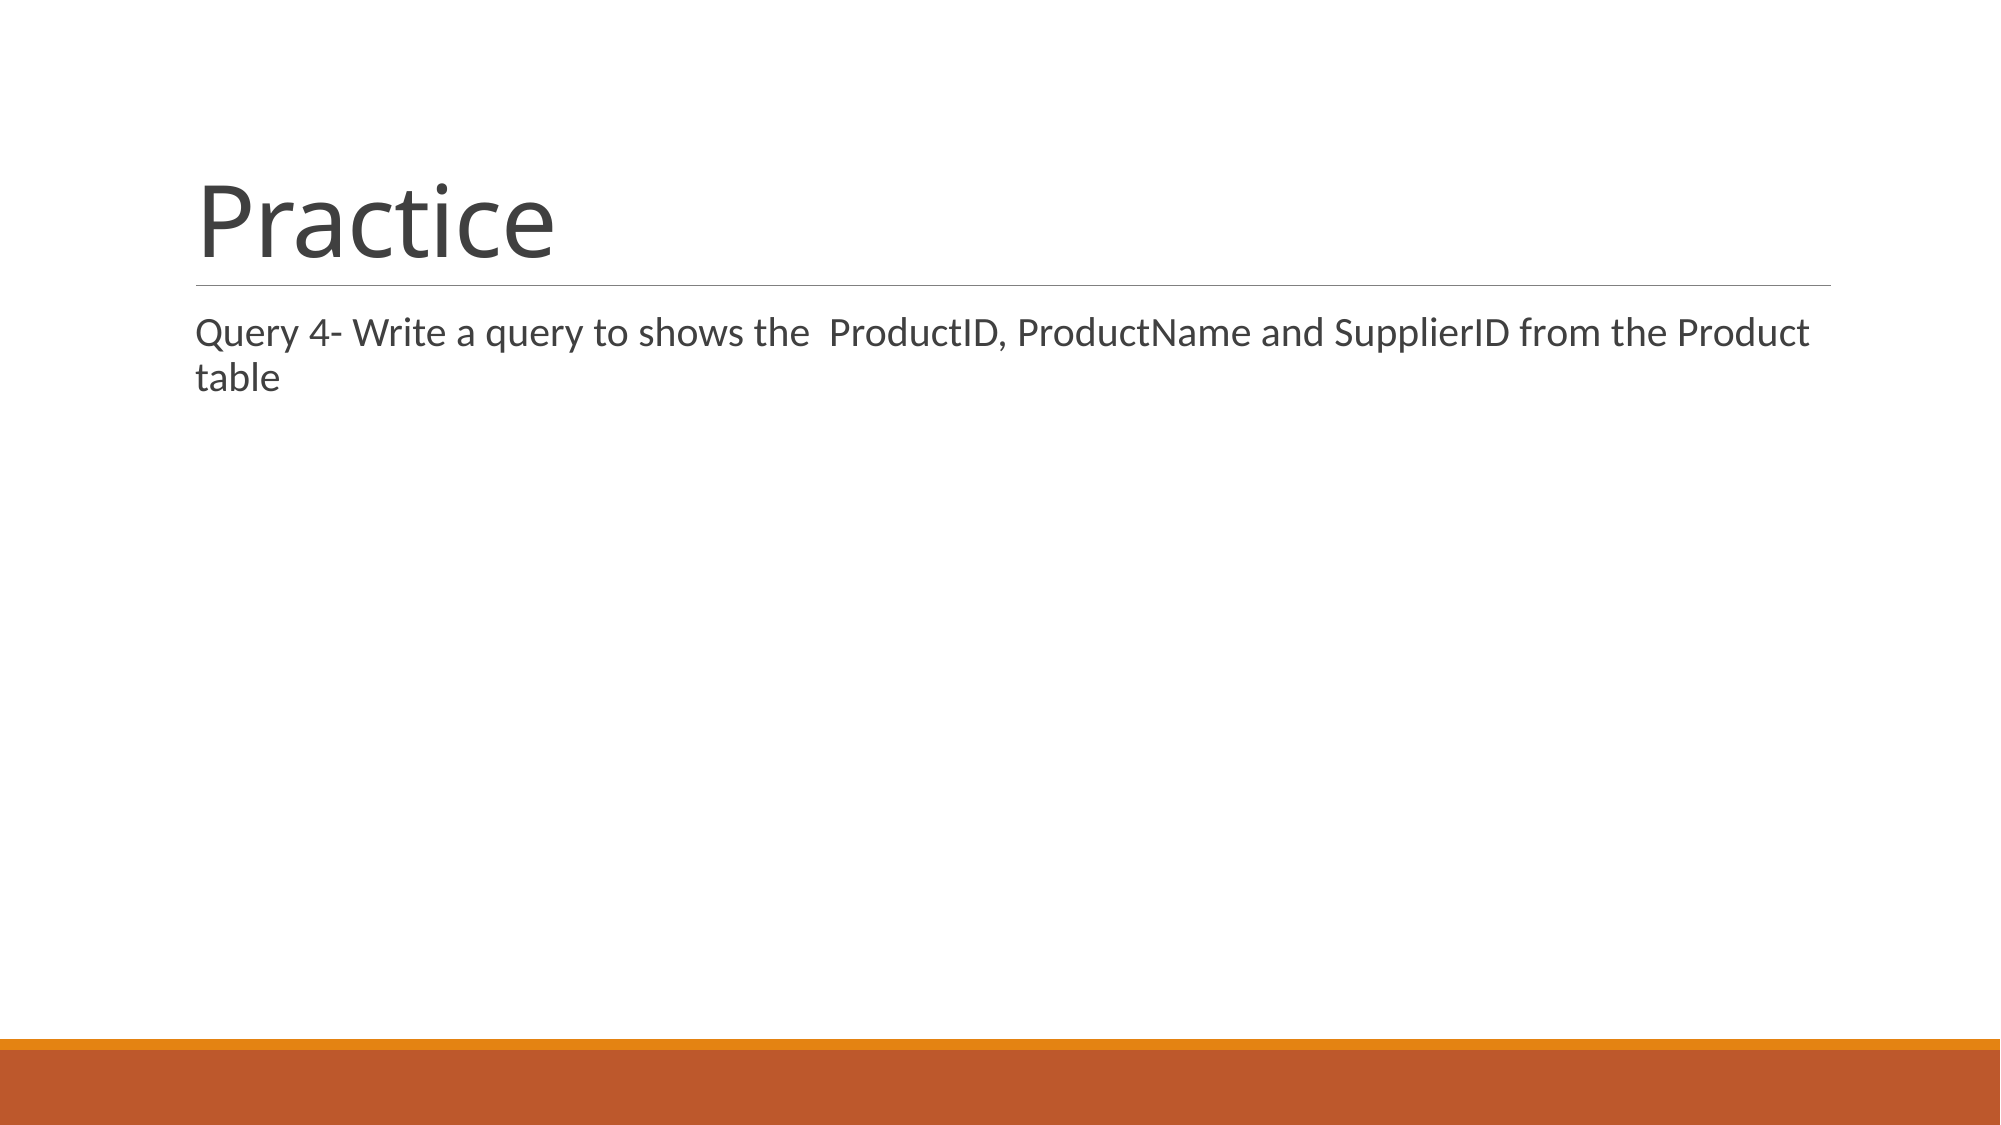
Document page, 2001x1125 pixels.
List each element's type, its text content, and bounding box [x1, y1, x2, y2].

title Practice [180, 47, 1830, 285]
list Query 4- Write a query to shows the ProductID, ProductName and SupplierID from the Product table [180, 302, 1830, 963]
